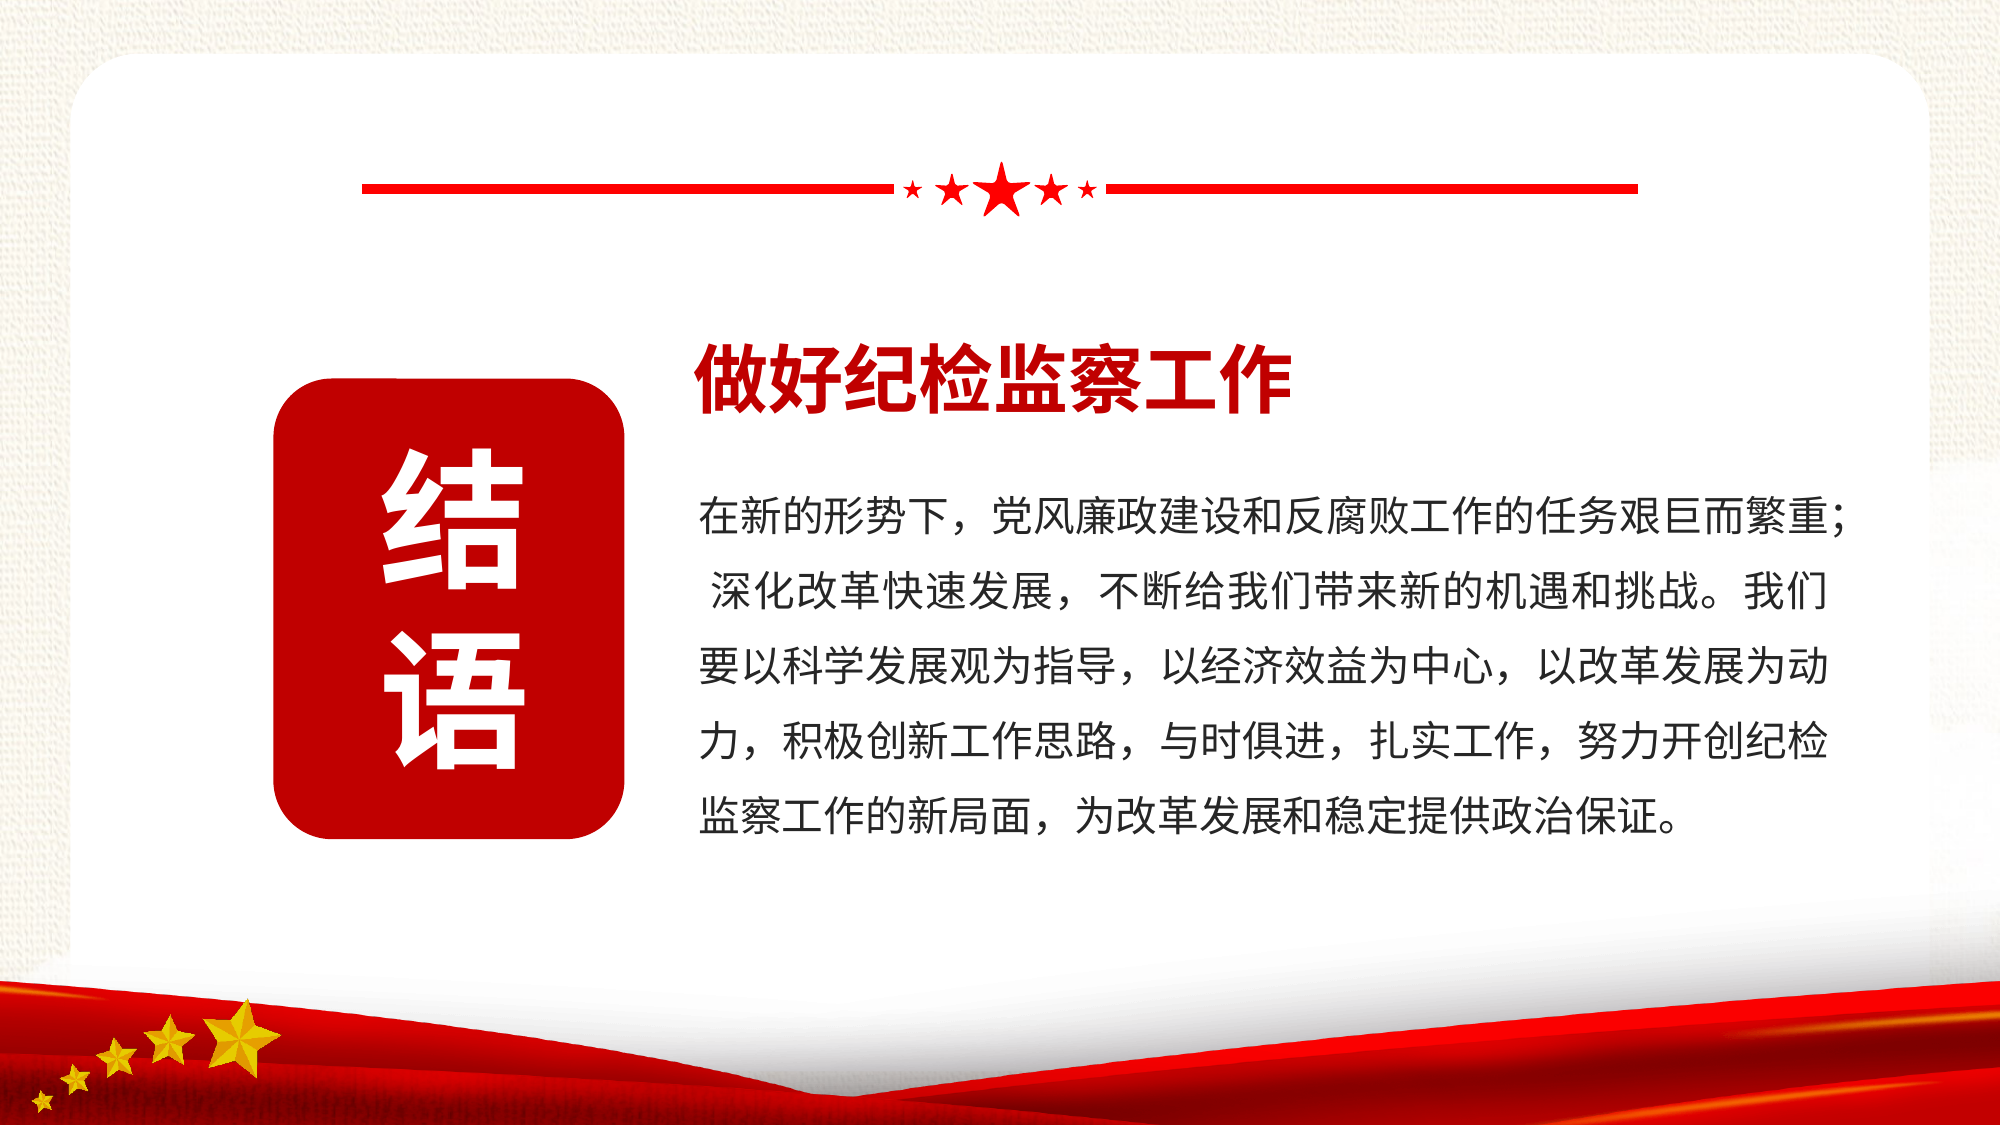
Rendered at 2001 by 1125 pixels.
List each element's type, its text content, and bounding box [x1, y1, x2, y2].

picture [0, 0, 2000, 1125]
text_box 在新的形势下，党风廉政建设和反腐败工作的任务艰巨而繁重； 深化改革快速发展，不断给我们带来新的机遇和挑战。我们要以科学发展观为指导，以经济效益为中心，以改革发展为动力，积极创新工作思路，与时俱进，扎实工作，努力开创纪检监察工作的新局面，为改革发展和稳定提供政治保证。 [683, 457, 1844, 848]
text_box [273, 378, 625, 840]
text_box 做好纪检监察工作 [678, 325, 1566, 431]
